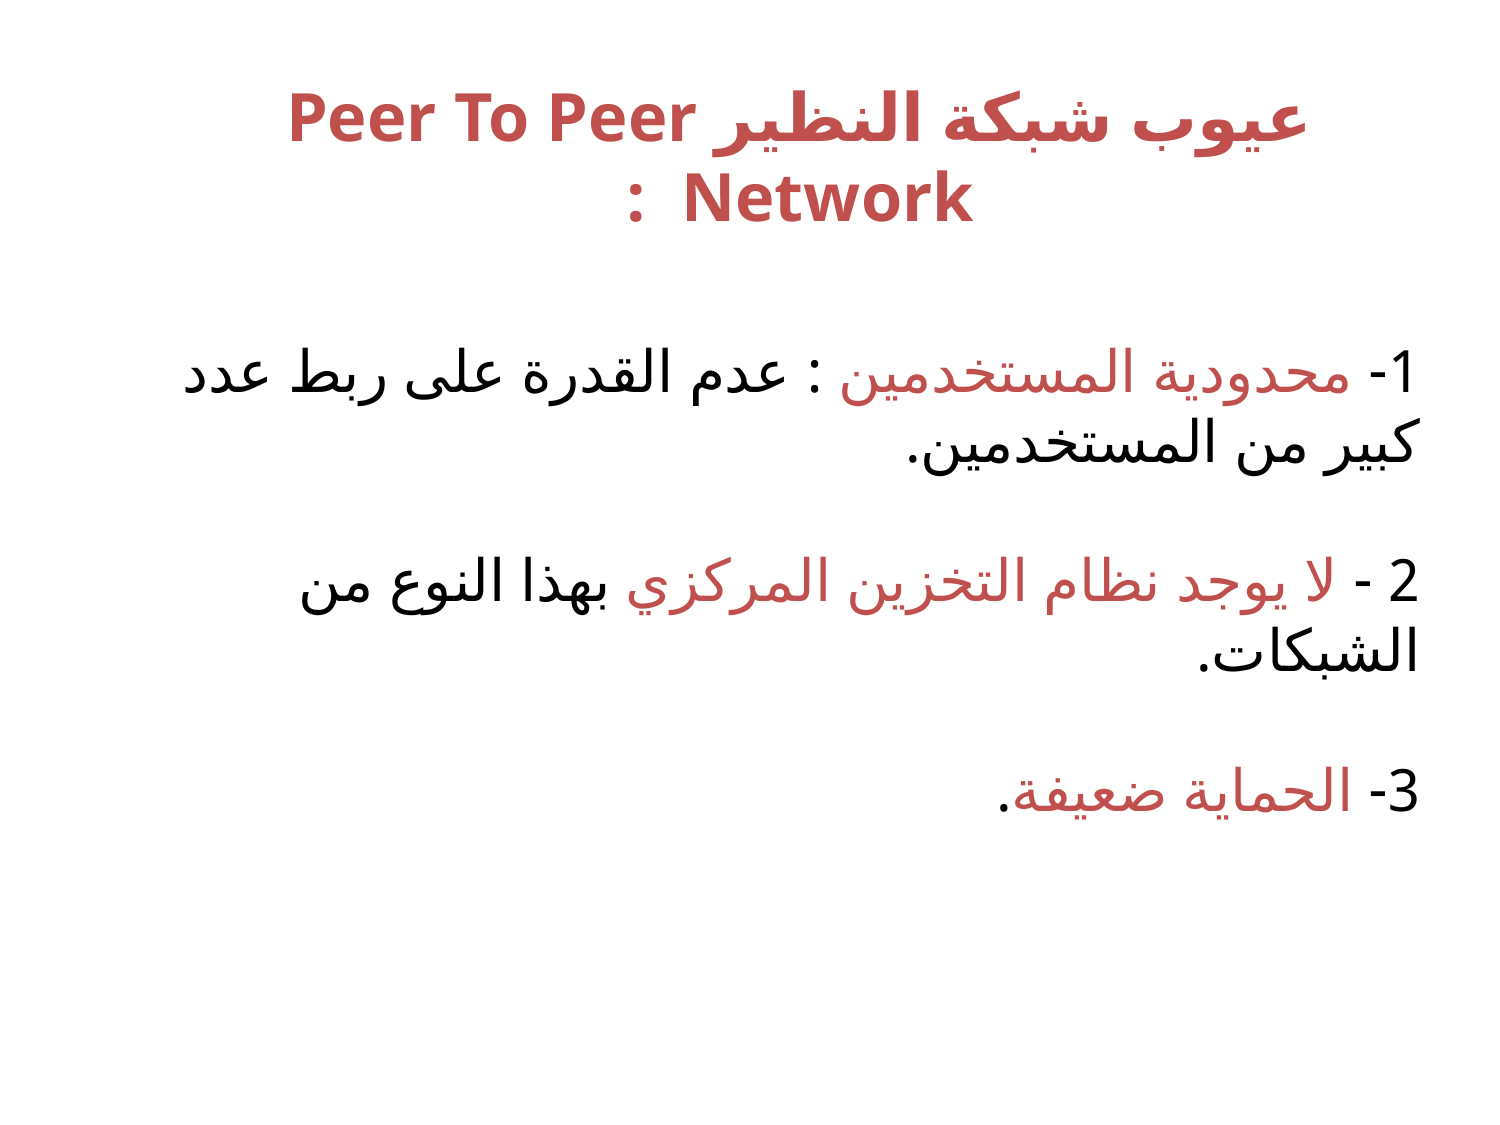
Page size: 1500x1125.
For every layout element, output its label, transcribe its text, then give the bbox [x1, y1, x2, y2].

text_box 1- محدودية المستخدمين : عدم القدرة على ربط عدد كبير من المستخدمين. 2 - لا يوجد نظام التخزين المركزي بهذا النوع من الشبكات. 3- الحماية ضعيفة. [122, 324, 1437, 1013]
text_box عيوب شبكة النظير Peer To Peer Network : [124, 99, 1475, 211]
